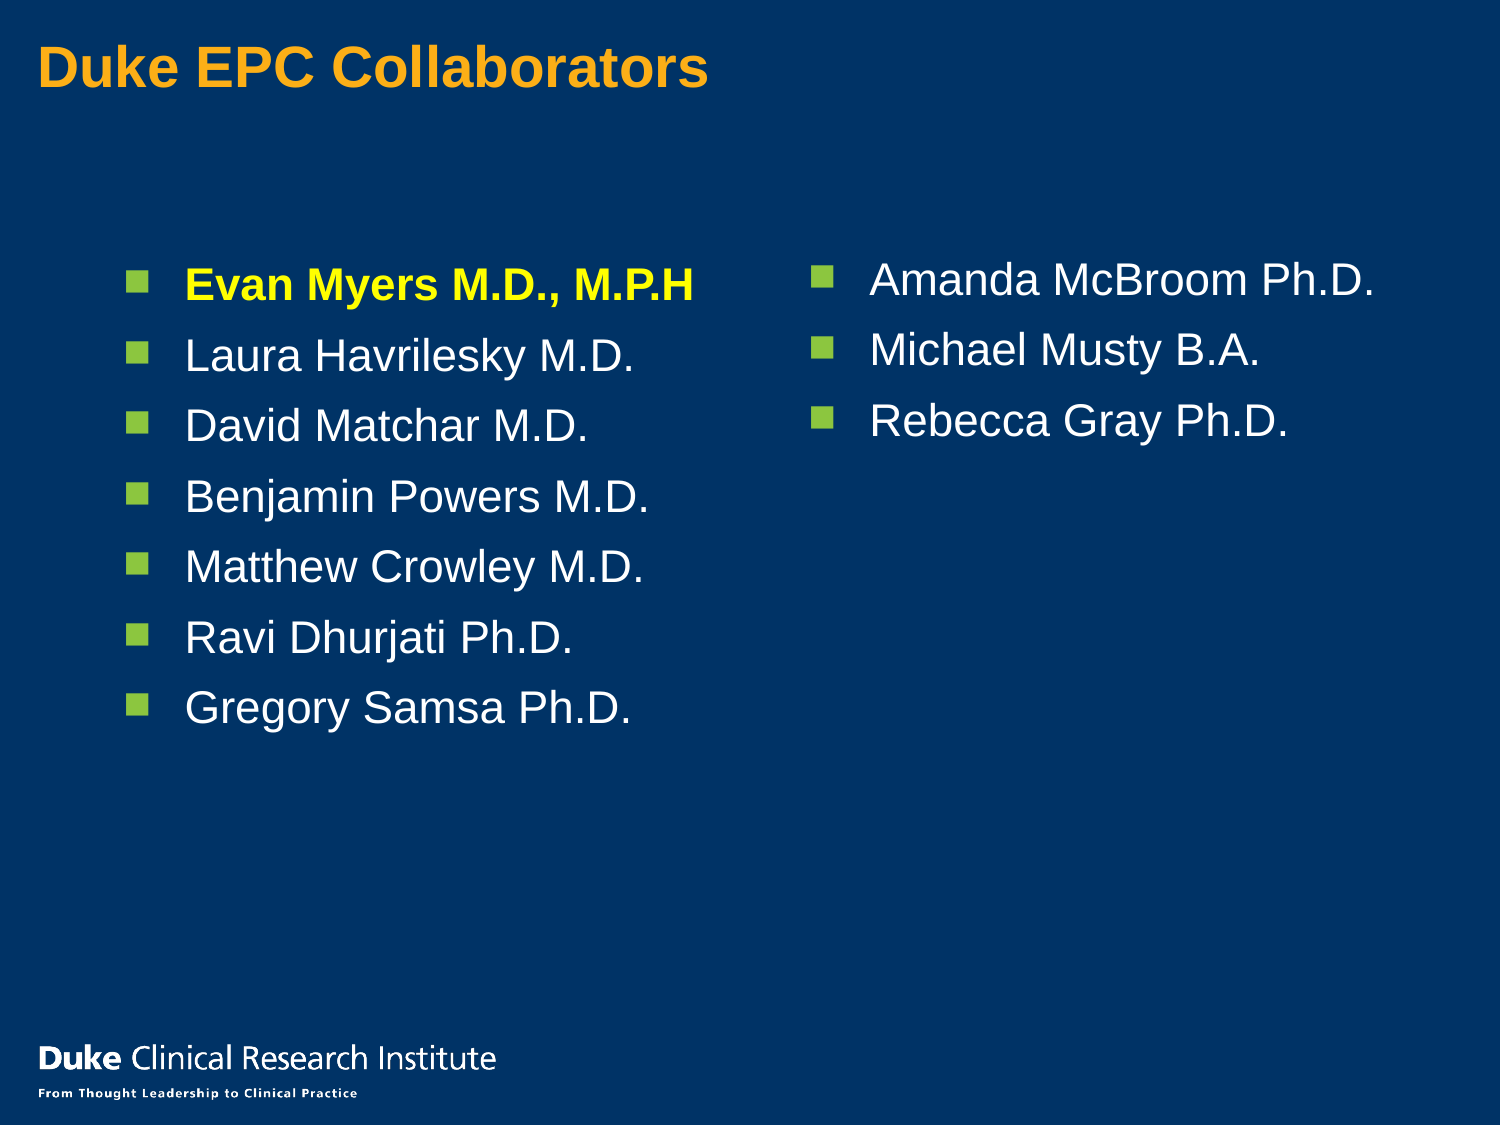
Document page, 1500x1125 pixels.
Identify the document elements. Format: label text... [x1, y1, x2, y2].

list Evan Myers M.D., M.P.H Laura Havrilesky M.D. David Matchar M.D. Benjamin Powers M.D. Matthew Crowley M.D. Ravi Dhurjati Ph.D. Gregory Samsa Ph.D. [79, 222, 744, 771]
picture [29, 1040, 505, 1105]
title Duke EPC Collaborators [36, 36, 1463, 112]
list Amanda McBroom Ph.D. Michael Musty B.A. Rebecca Gray Ph.D. [762, 222, 1427, 549]
